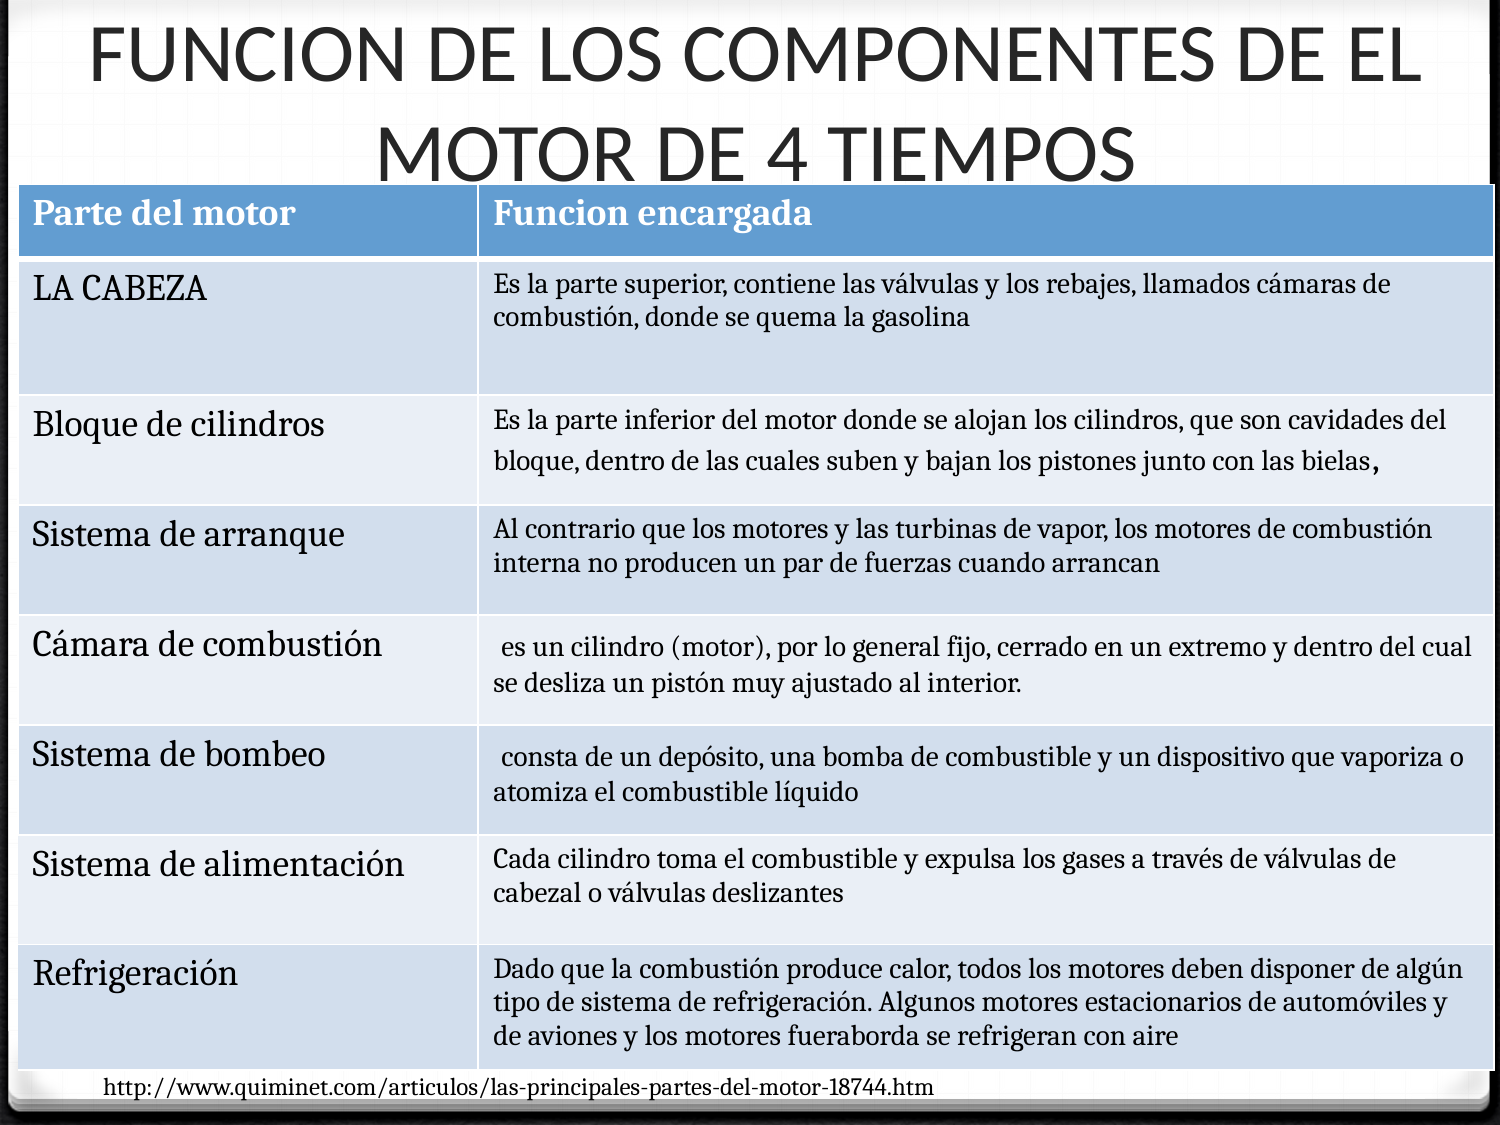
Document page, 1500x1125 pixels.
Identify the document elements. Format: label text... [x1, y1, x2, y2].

table_cell LA CABEZA [19, 262, 477, 394]
table_cell Es la parte superior, contiene las válvulas y los rebajes, llamados cámaras de combustión, donde se quema la gasolina [479, 262, 1493, 394]
table_cell Sistema de bombeo [19, 726, 477, 834]
table_cell Refrigeración [18, 945, 477, 1069]
table_cell Cada cilindro toma el combustible y expulsa los gases a través de válvulas de cabezal o válvulas deslizantes [479, 836, 1493, 944]
picture [0, 0, 1500, 1125]
table_cell es un cilindro (motor), por lo general fijo, cerrado en un extremo y dentro del cual se desliza un pistón muy ajustado al interior. [479, 616, 1493, 724]
table_cell Es la parte inferior del motor donde se alojan los cilindros, que son cavidades del bloque, dentro de las cuales suben y bajan los pistones junto con las bielas, [479, 396, 1493, 504]
table_cell Sistema de alimentación [18, 836, 477, 944]
title FUNCION DE LOS COMPONENTES DE EL MOTOR DE 4 TIEMPOS [29, 0, 1483, 197]
table_cell Sistema de arranque [19, 506, 477, 614]
table_header Parte del motor [19, 185, 477, 256]
text_box http://www.quiminet.com/articulos/las-principales-partes-del-motor-18744.htm [88, 1062, 1046, 1108]
table_cell Al contrario que los motores y las turbinas de vapor, los motores de combustión interna no producen un par de fuerzas cuando arrancan [479, 506, 1493, 614]
table_cell Bloque de cilindros [19, 396, 477, 504]
table_cell Dado que la combustión produce calor, todos los motores deben disponer de algún tipo de sistema de refrigeración. Algunos motores estacionarios de automóviles y de aviones y los motores fueraborda se refrigeran con aire [479, 945, 1493, 1069]
table_header Funcion encargada [479, 185, 1493, 256]
table_cell Cámara de combustión [19, 616, 477, 724]
table_cell consta de un depósito, una bomba de combustible y un dispositivo que vaporiza o atomiza el combustible líquido [479, 726, 1493, 834]
